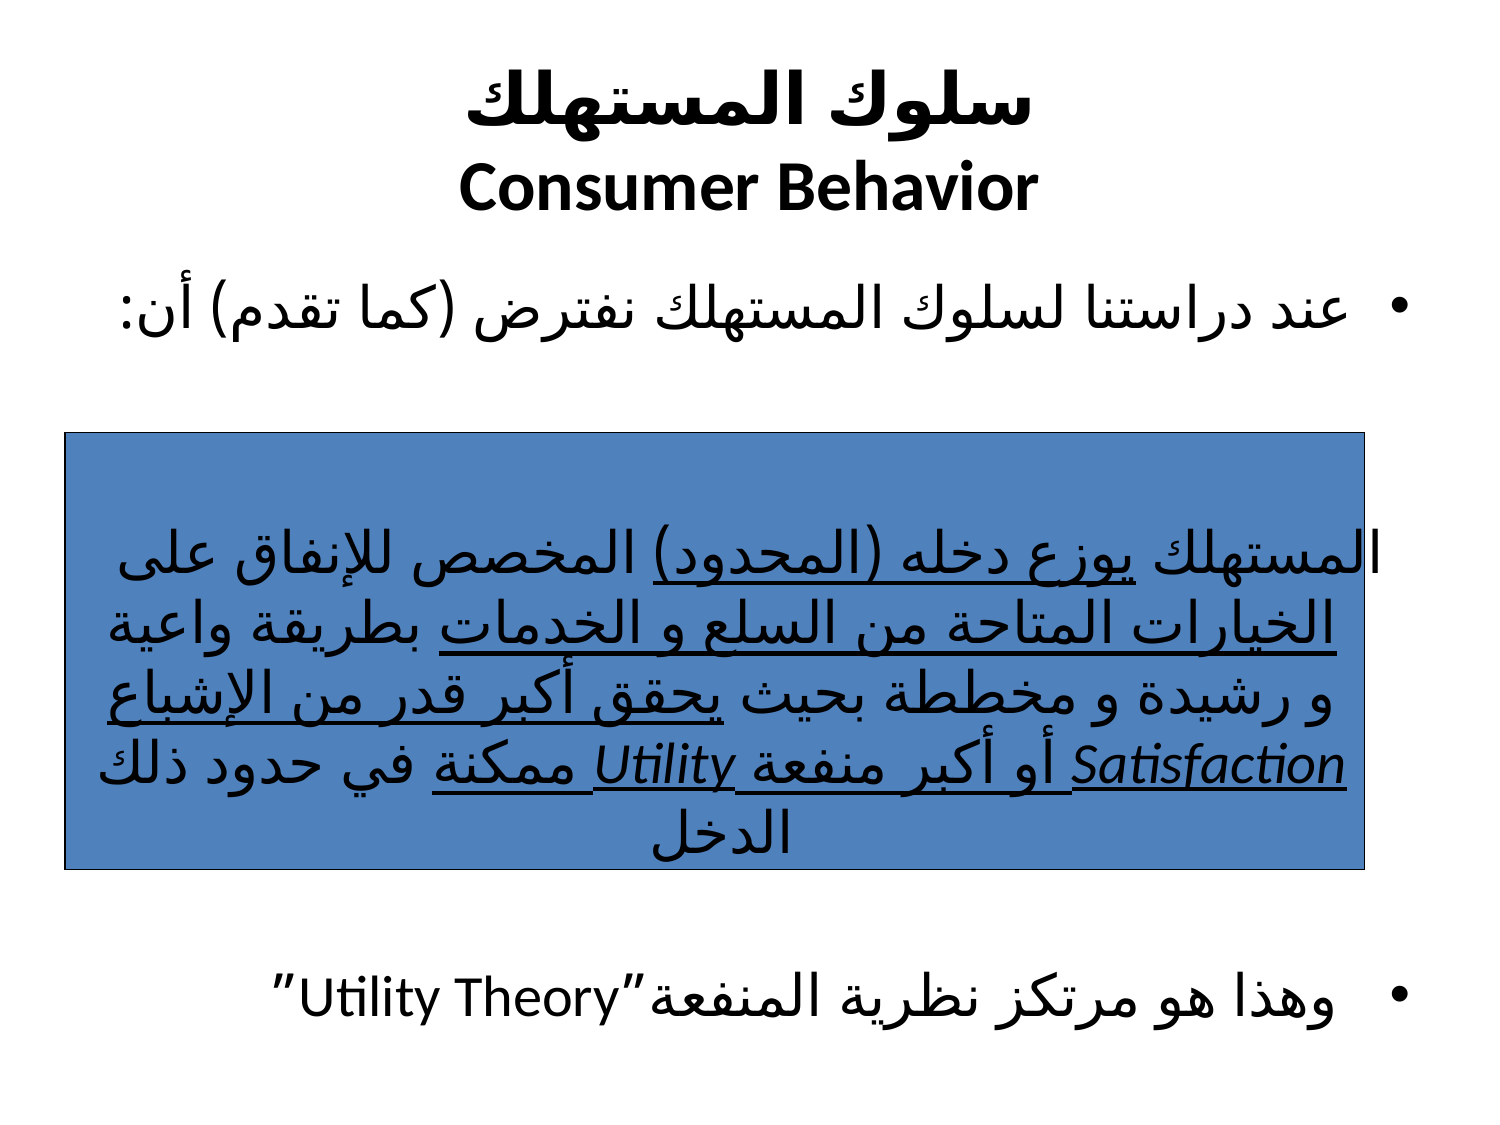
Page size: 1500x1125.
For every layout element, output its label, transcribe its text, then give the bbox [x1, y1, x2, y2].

list عند دراستنا لسلوك المستهلك نفترض (كما تقدم) أن: المستهلك يوزع دخله (المحدود) المخصص للإنفاق على الخيارات المتاحة من السلع و الخدمات بطريقة واعية و رشيدة و مخططة بحيث يحقق أكبر قدر من الإشباع Satisfaction أو أكبر منفعة Utility ممكنة في حدود ذلك الدخل وهذا هو مرتكز نظرية المنفعة”Utility Theory” [75, 262, 1425, 1005]
title سلوك المستهلك Consumer Behavior [75, 45, 1425, 233]
text_box [64, 432, 75, 870]
